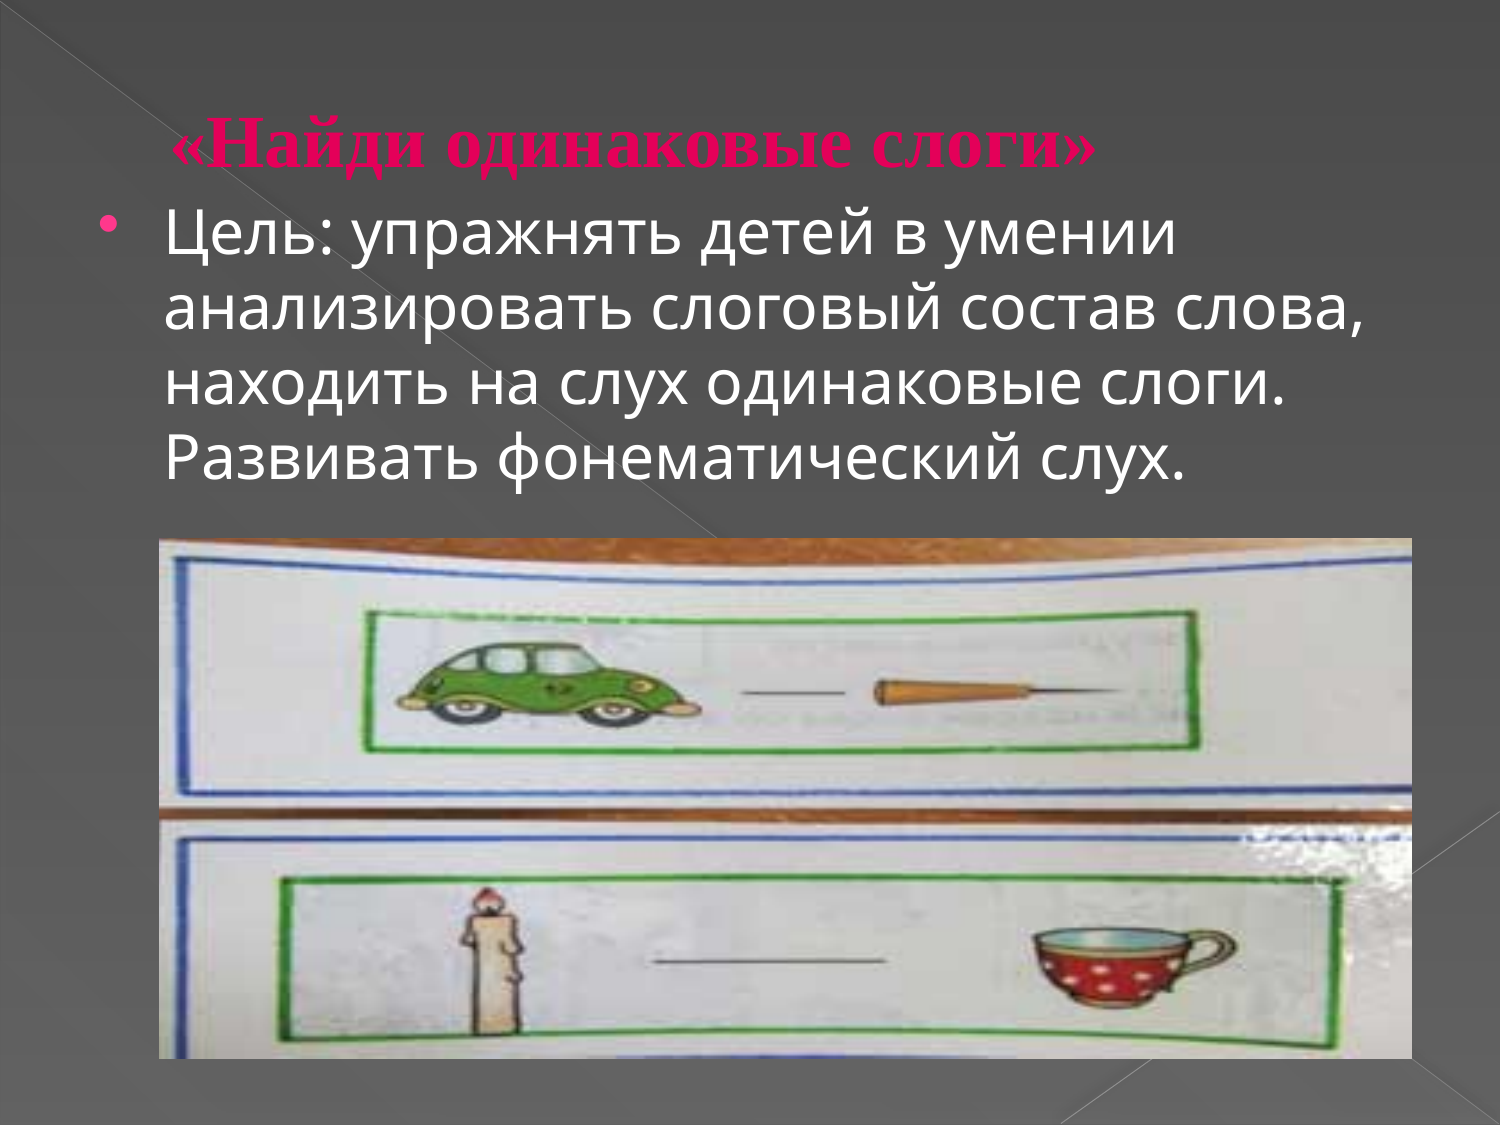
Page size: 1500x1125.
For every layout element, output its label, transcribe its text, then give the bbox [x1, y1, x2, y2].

picture [159, 538, 1412, 1059]
title «Найди одинаковые слоги» [75, 43, 1425, 184]
list Цель: упражнять детей в умении анализировать слоговый состав слова, находить на слух одинаковые слоги. Развивать фонематический слух. [75, 184, 1425, 1059]
